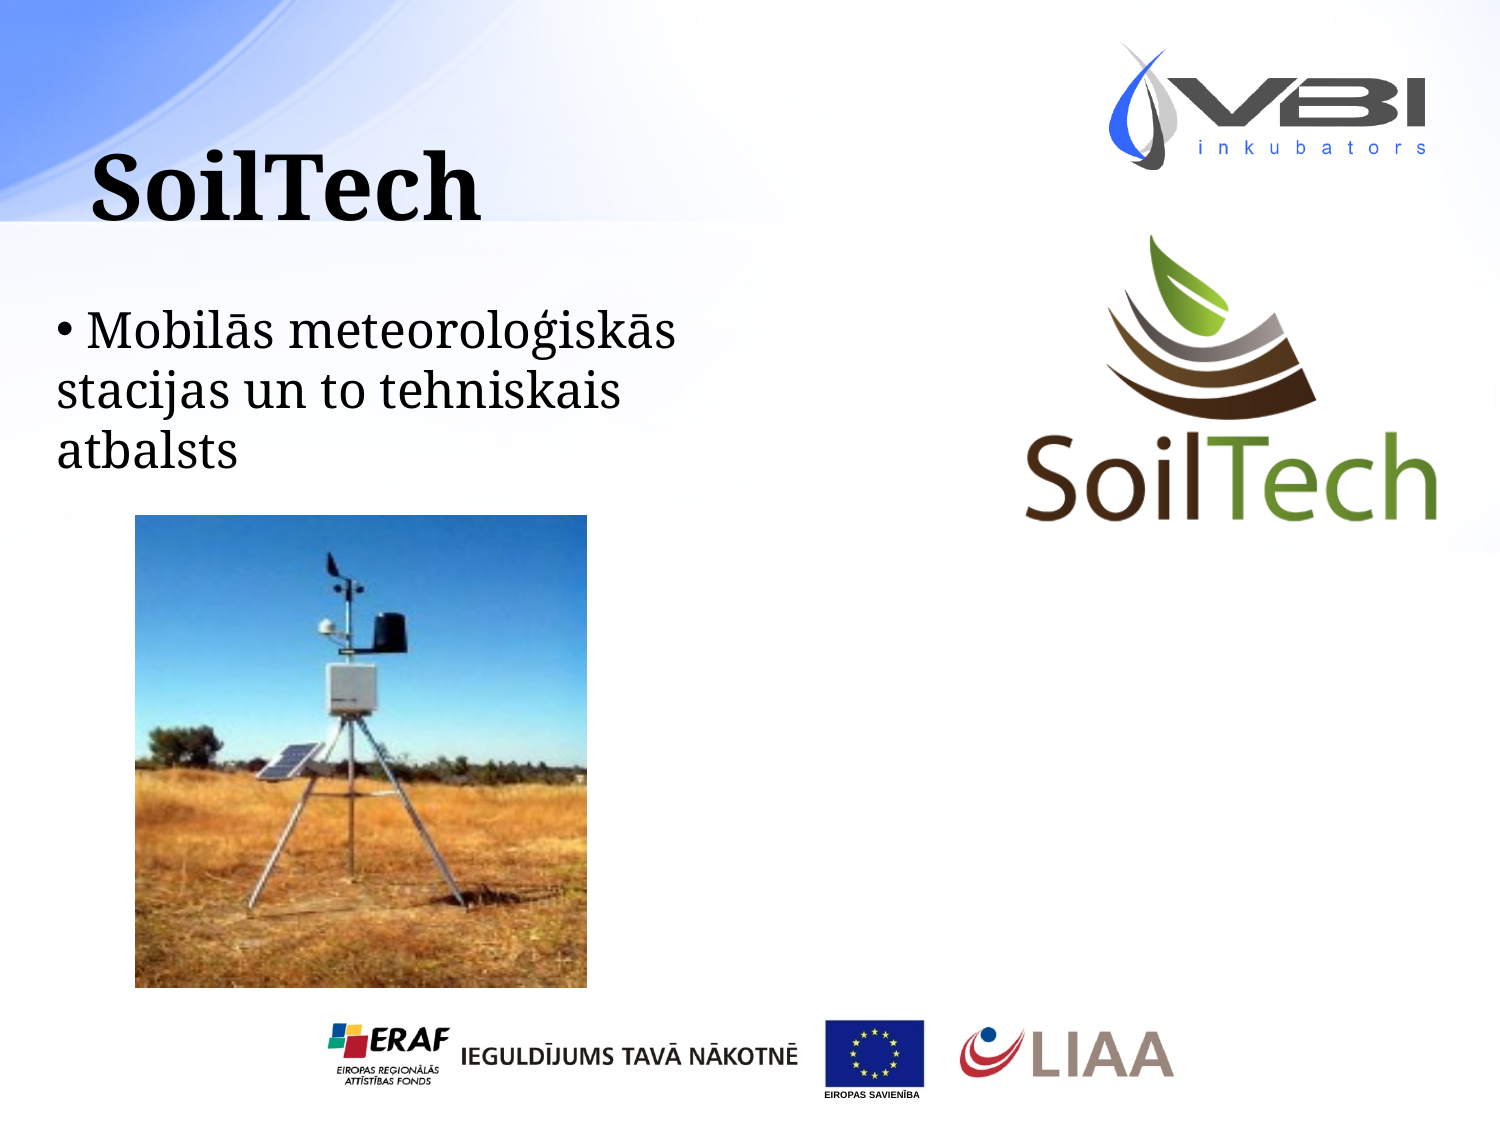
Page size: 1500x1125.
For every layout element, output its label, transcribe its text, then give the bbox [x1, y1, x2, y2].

text_box Mobilās meteoroloģiskās stacijas un to tehniskais atbalsts [41, 290, 792, 486]
title SoilTech [74, 58, 1426, 247]
picture [0, 0, 1500, 1125]
